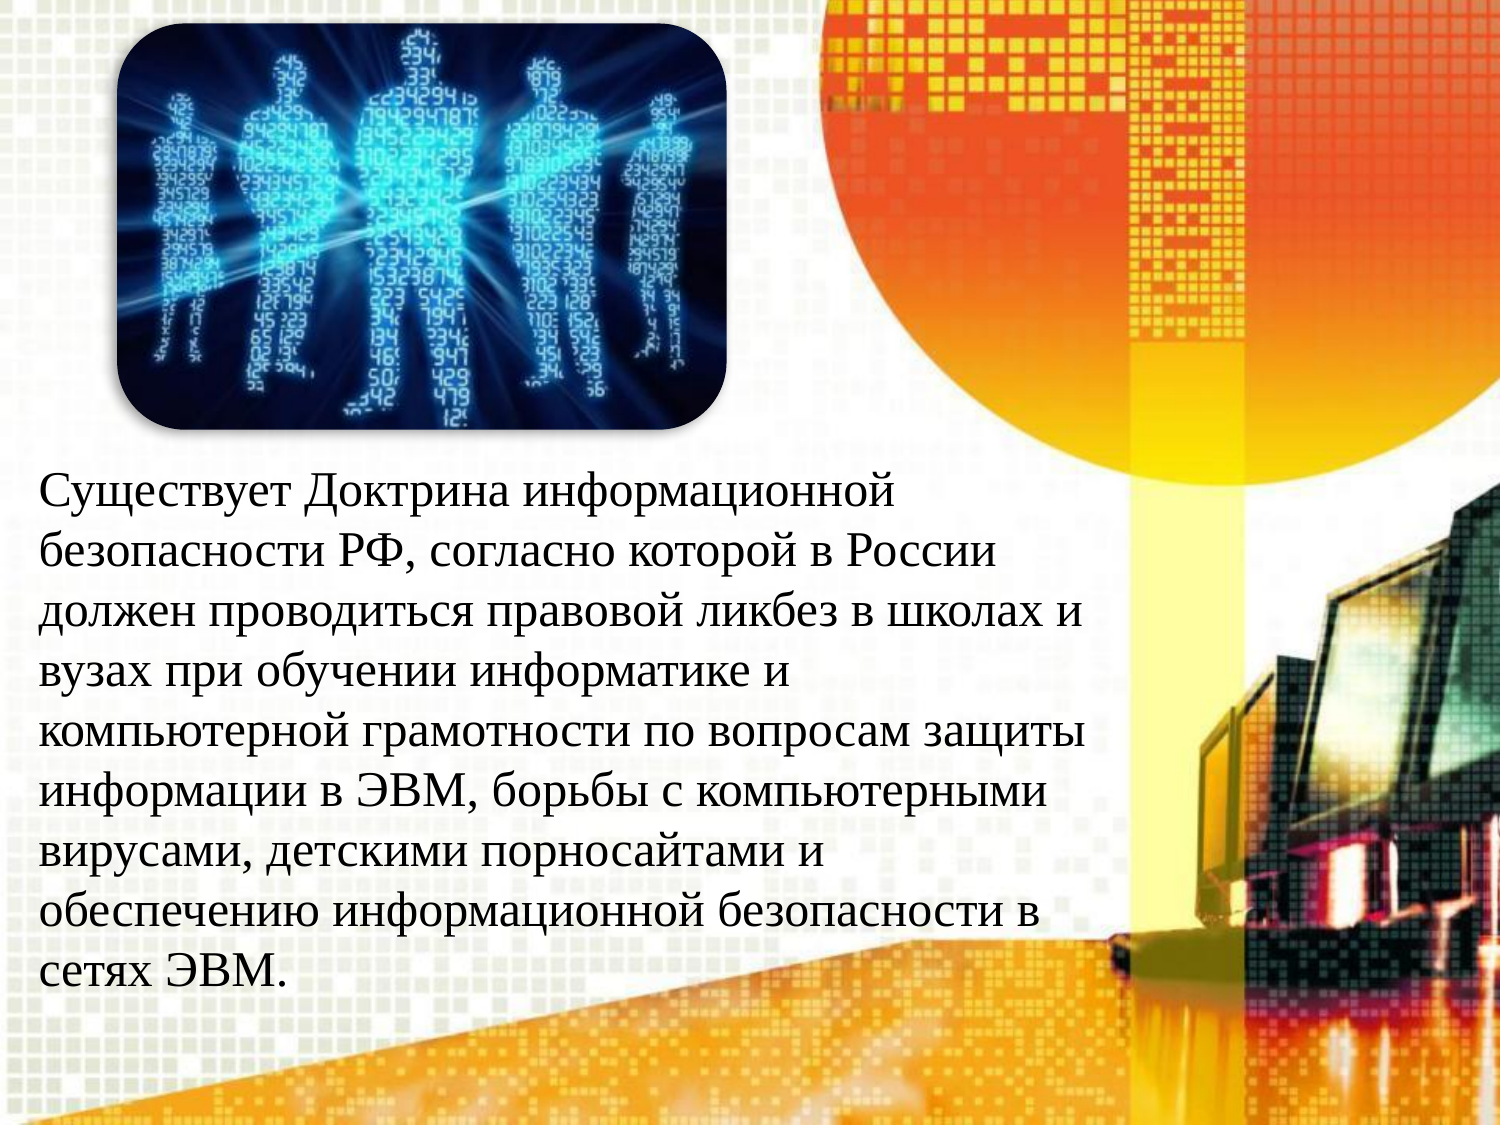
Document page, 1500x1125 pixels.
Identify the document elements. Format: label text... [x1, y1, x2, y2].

picture [0, 0, 1500, 1125]
title Существует Доктрина информационной безопасности РФ, согласно которой в России должен проводиться правовой ликбез в школах и вузах при обучении информатике и компьютерной грамотности по вопросам защиты информации в ЭВМ, борьбы с компьютерными вирусами, детскими порносайтами и обеспечению информационной безопасности в сетях ЭВМ. [23, 445, 1126, 1009]
